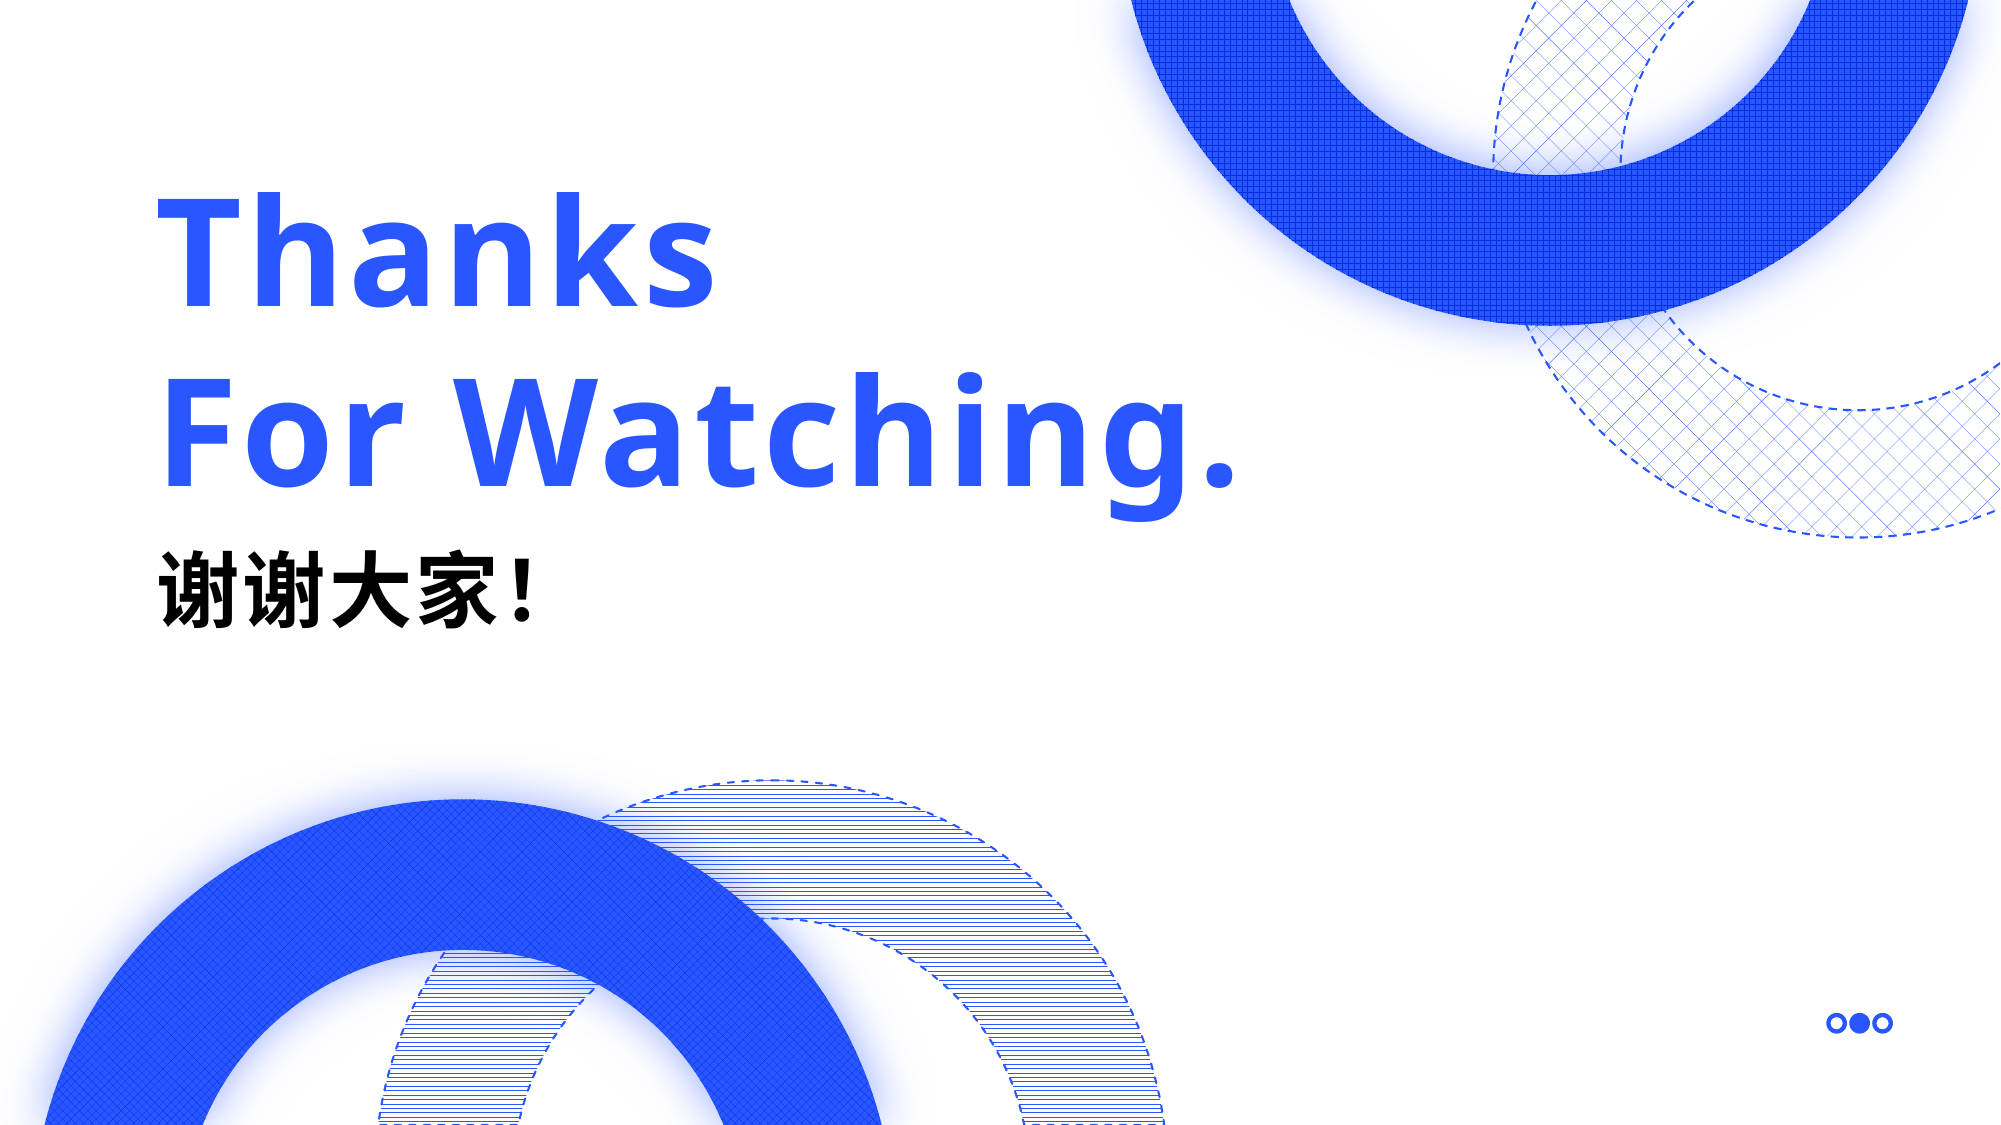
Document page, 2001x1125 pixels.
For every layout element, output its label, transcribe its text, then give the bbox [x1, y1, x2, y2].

title Thanks For Watching. [138, 150, 1315, 523]
list 谢谢大家！ [140, 537, 786, 659]
text_box 1.铣床专用夹具种类 [1529, 315, 2001, 538]
text_box 1.铣床专用夹具种类 [1491, 0, 1689, 175]
